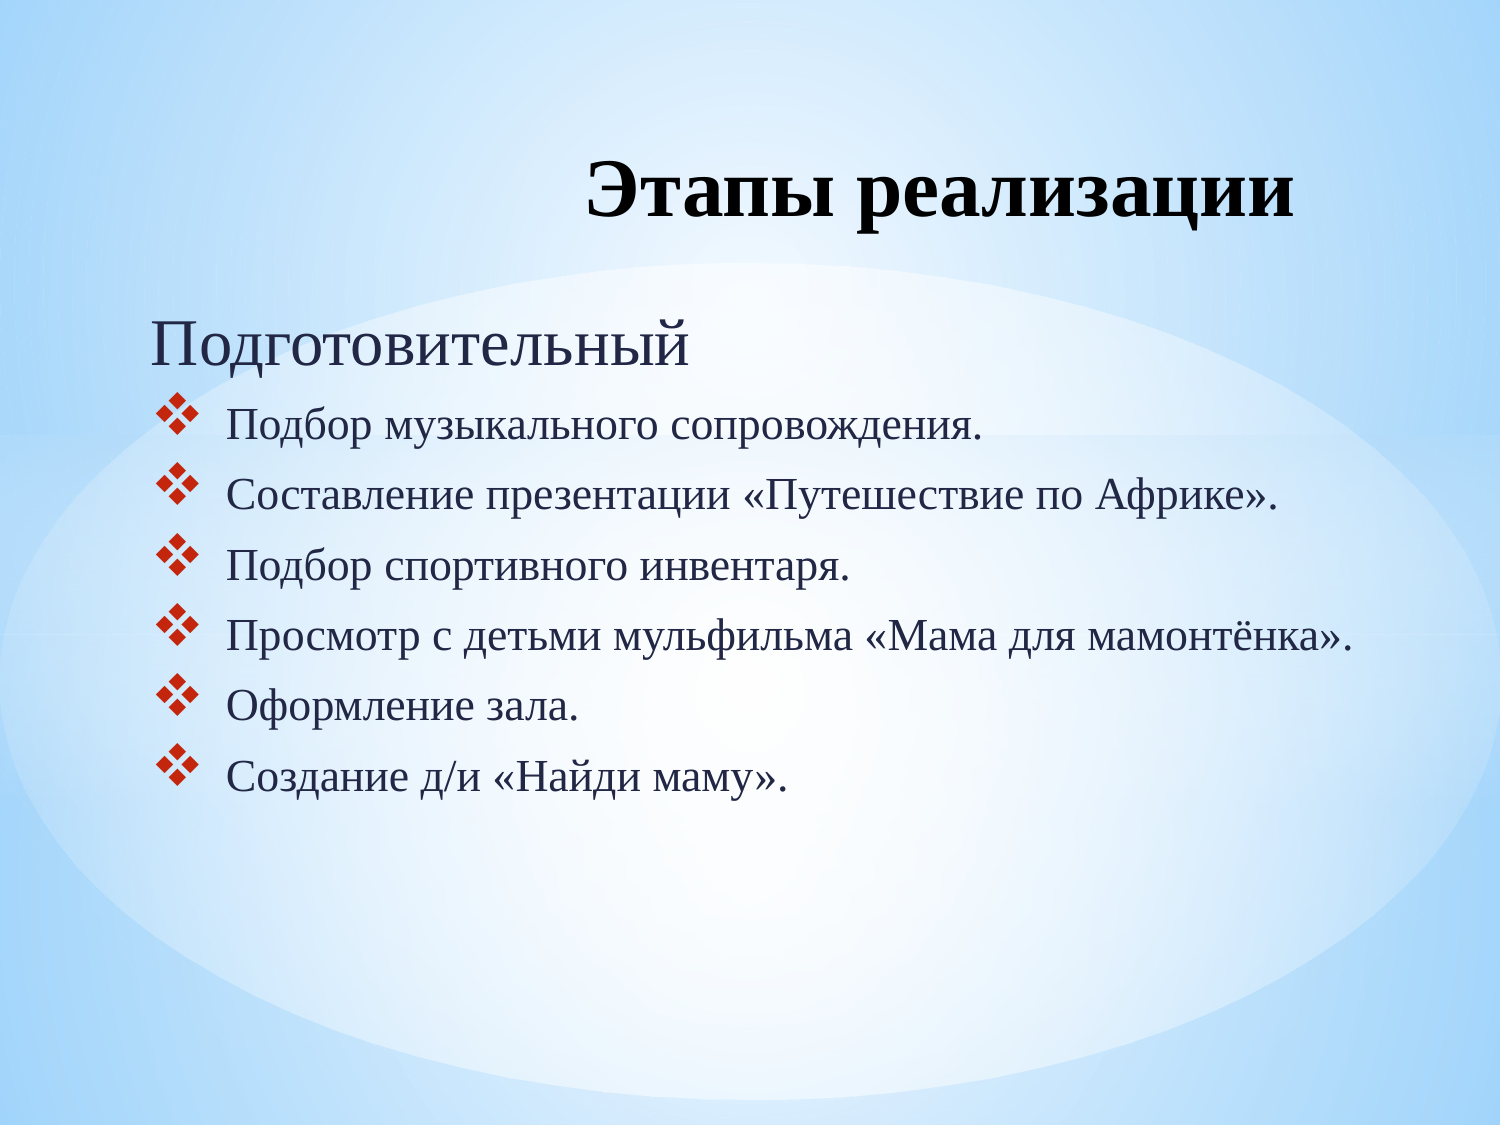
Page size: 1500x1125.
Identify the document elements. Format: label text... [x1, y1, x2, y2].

subtitle Подготовительный Подбор музыкального сопровождения. Составление презентации «Путешествие по Африке». Подбор спортивного инвентаря. Просмотр с детьми мульфильма «Мама для мамонтёнка». Оформление зала. Создание д/и «Найди маму». [135, 290, 1388, 974]
title Этапы реализации [134, 125, 1312, 244]
